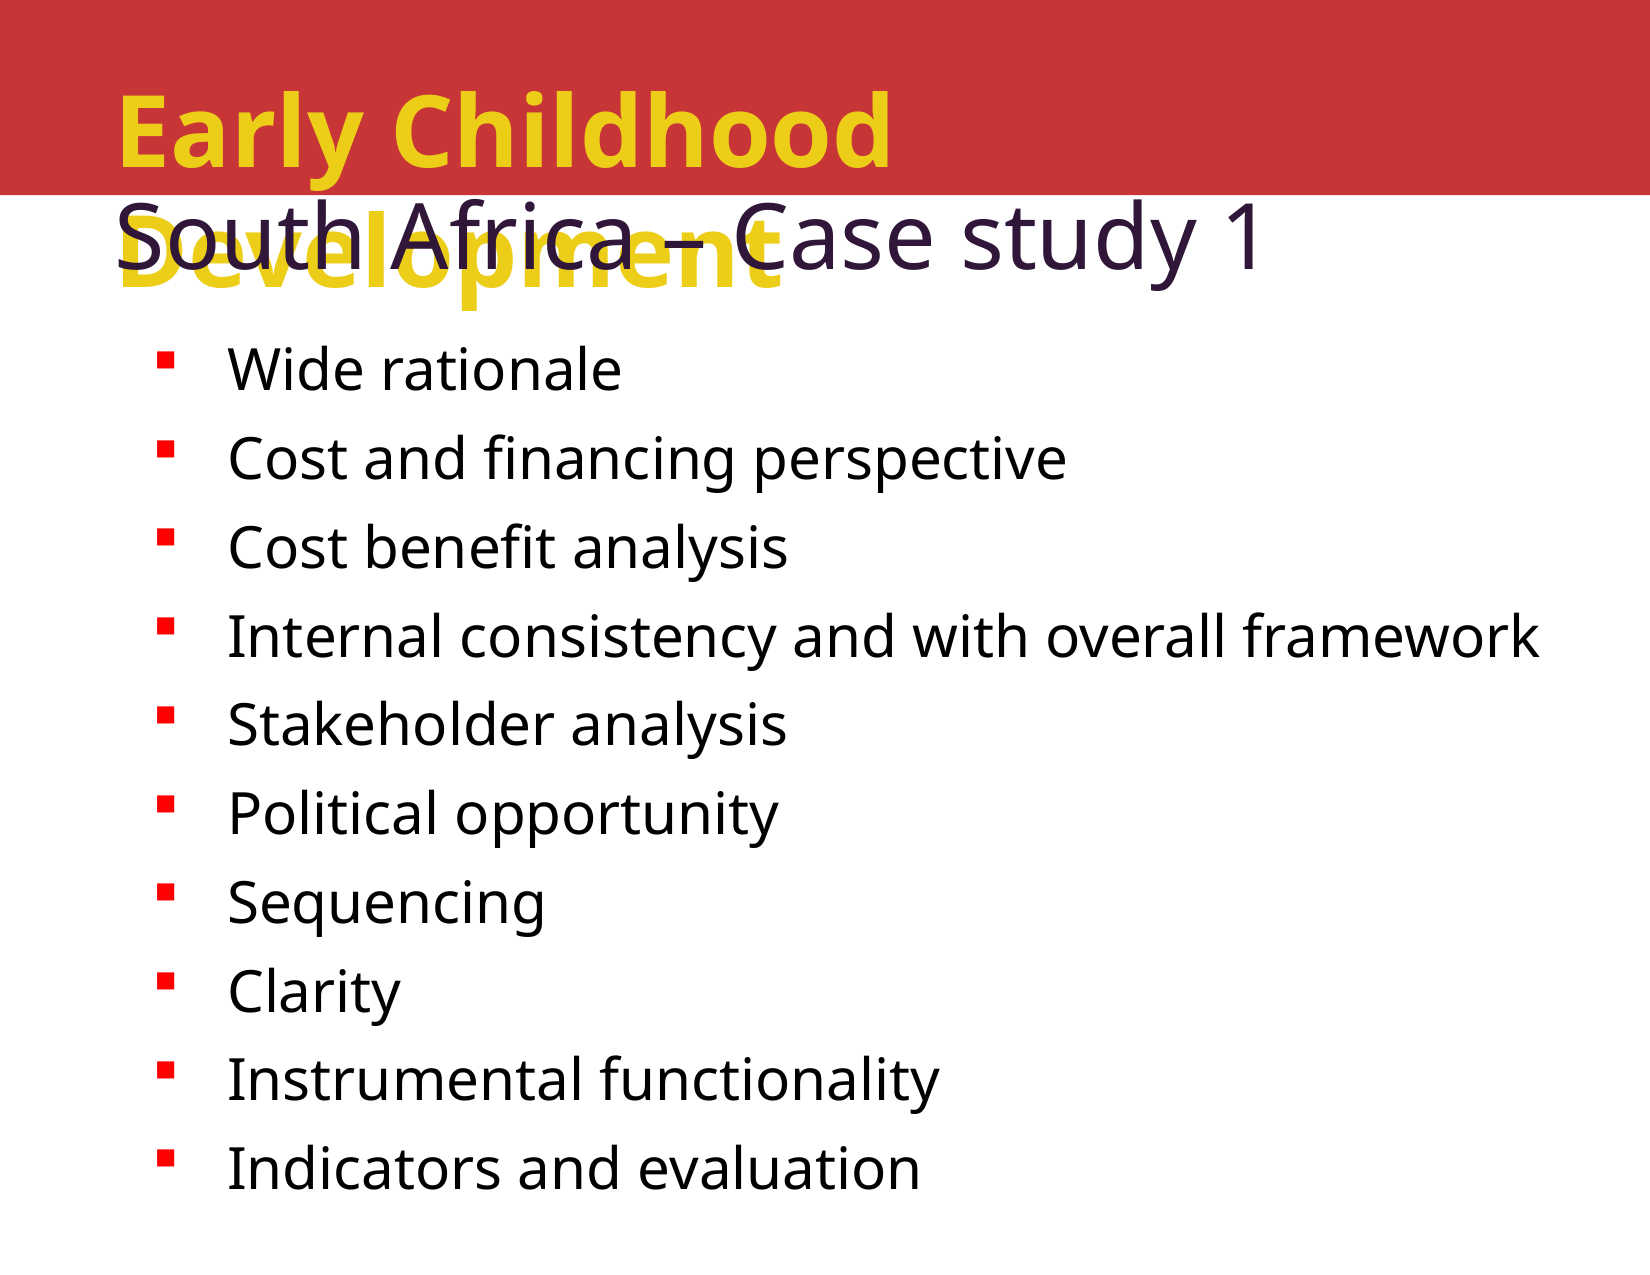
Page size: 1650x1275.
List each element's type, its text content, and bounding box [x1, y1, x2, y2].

list South Africa – Case study 1 [100, 170, 1388, 346]
list Wide rationale Cost and financing perspective Cost benefit analysis Internal consistency and with overall framework Stakeholder analysis Political opportunity Sequencing Clarity Instrumental functionality Indicators and evaluation [137, 324, 1607, 1200]
title Early Childhood Development [100, 60, 1588, 248]
